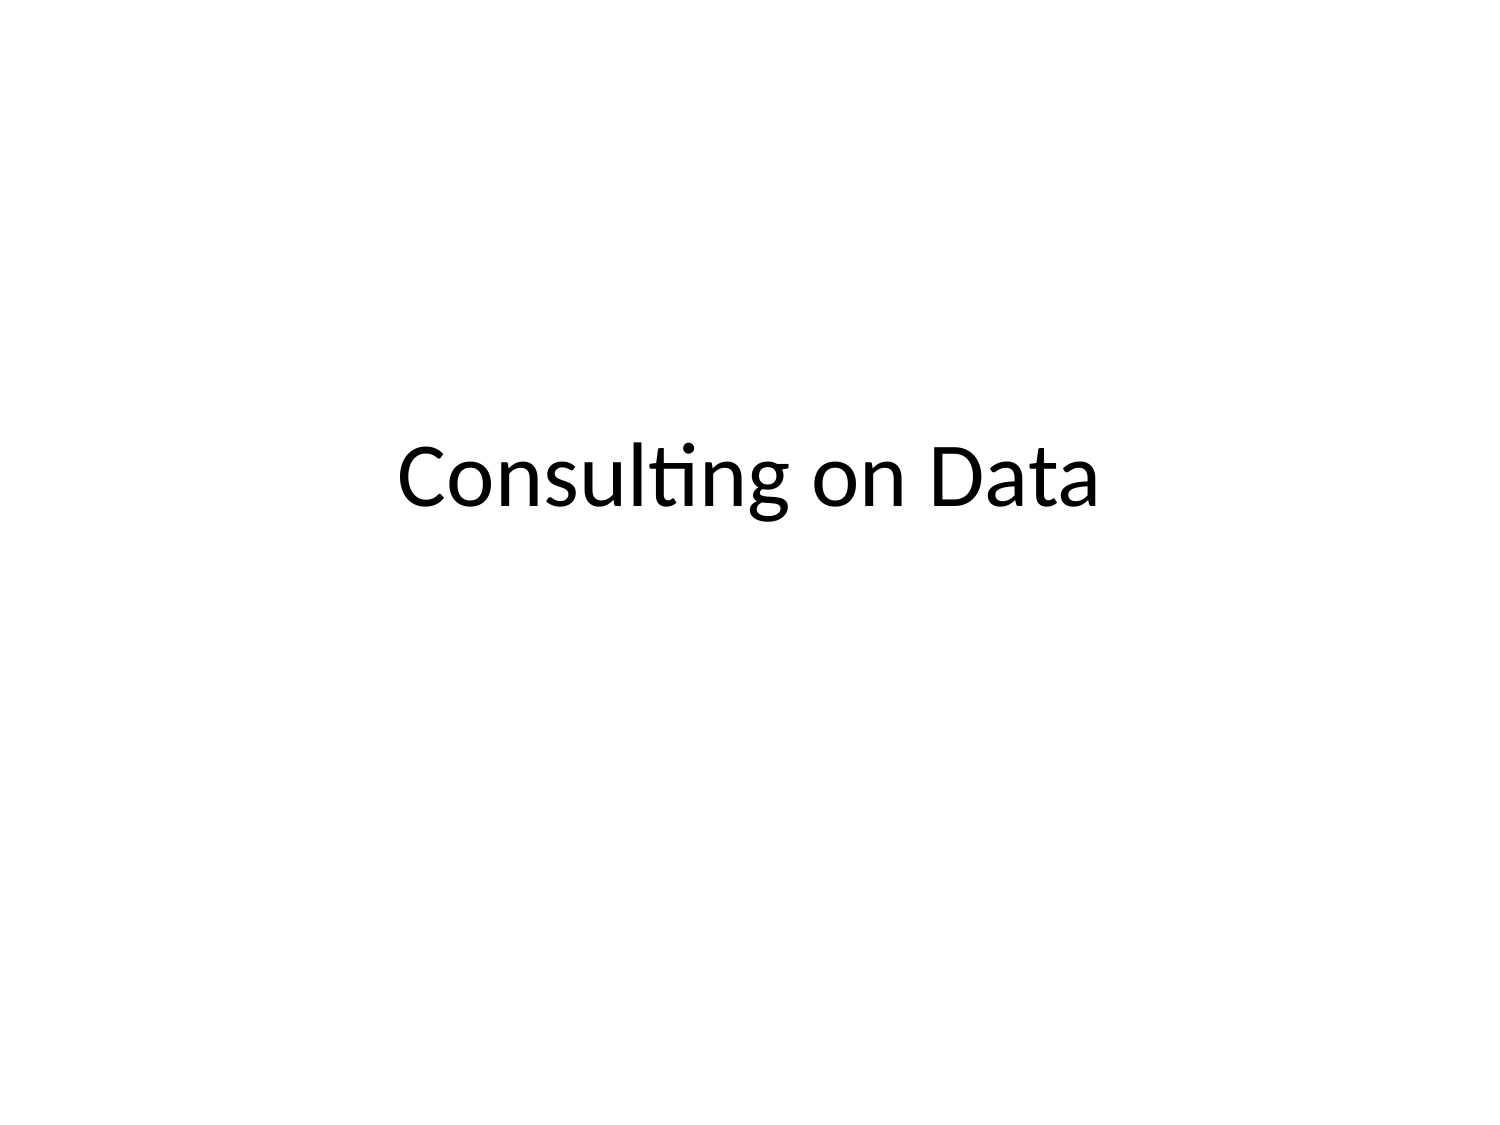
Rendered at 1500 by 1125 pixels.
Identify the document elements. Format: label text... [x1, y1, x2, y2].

title Consulting on Data [112, 349, 1388, 591]
